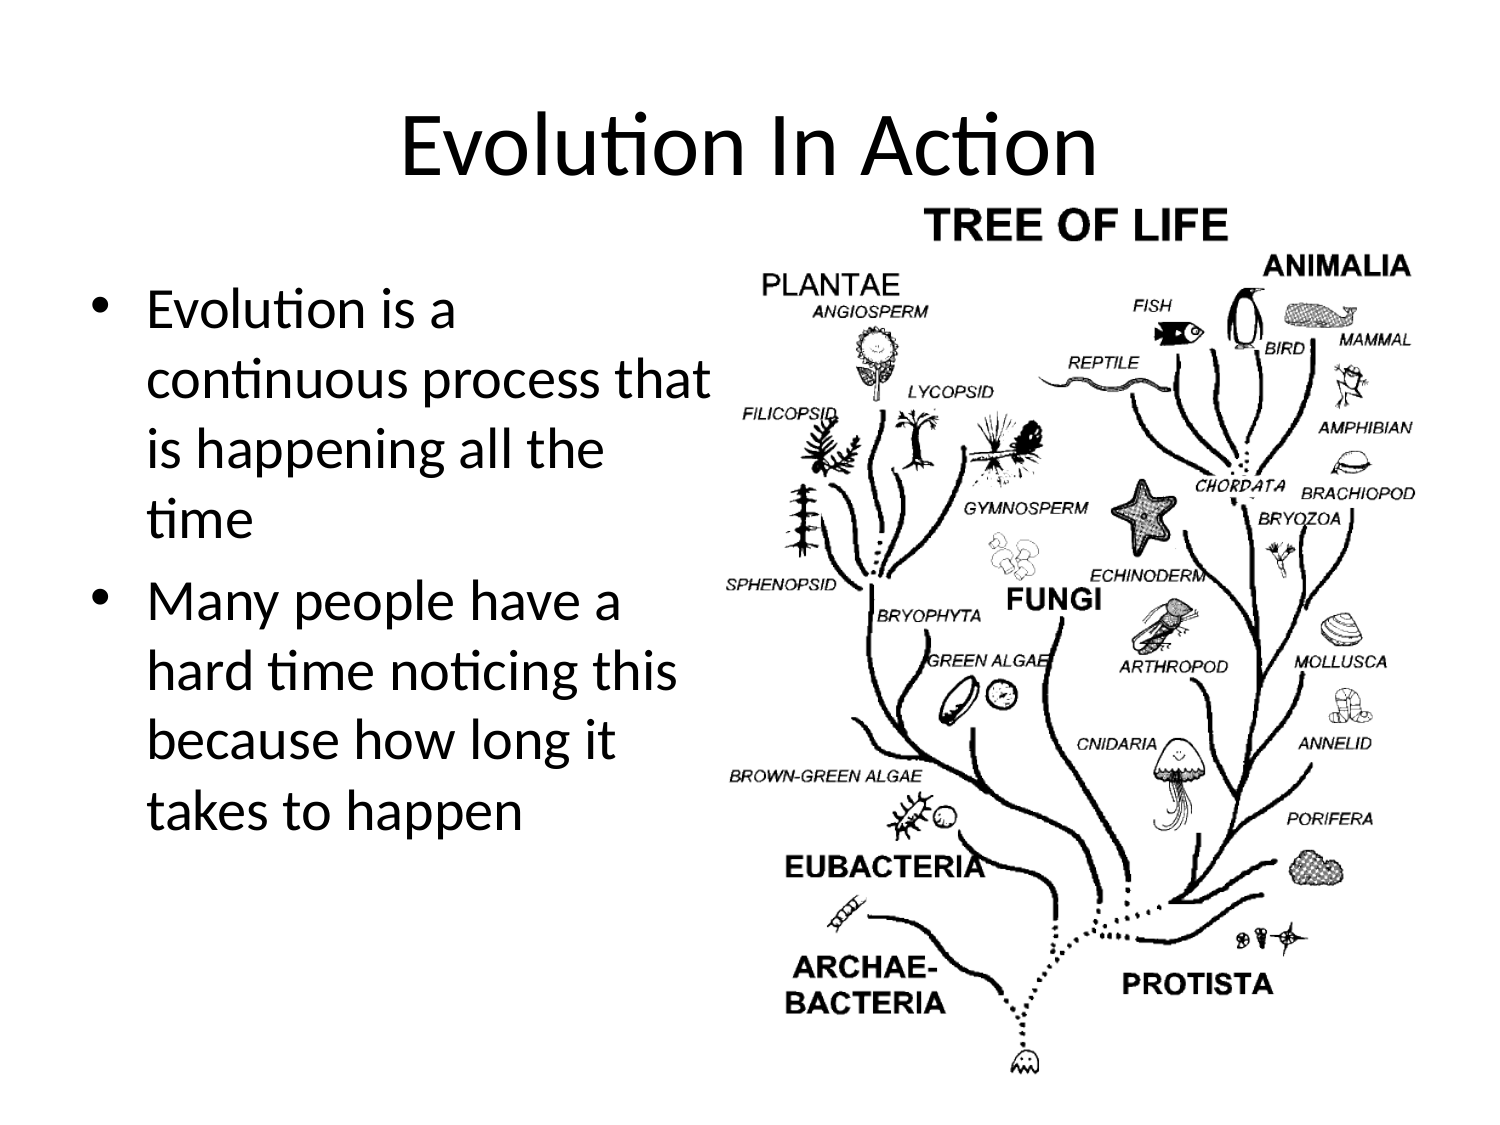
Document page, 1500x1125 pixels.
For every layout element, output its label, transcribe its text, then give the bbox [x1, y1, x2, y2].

list Evolution is a continuous process that is happening all the time Many people have a hard time noticing this because how long it takes to happen [75, 262, 719, 1005]
picture [724, 199, 1419, 1082]
title Evolution In Action [75, 45, 1425, 233]
